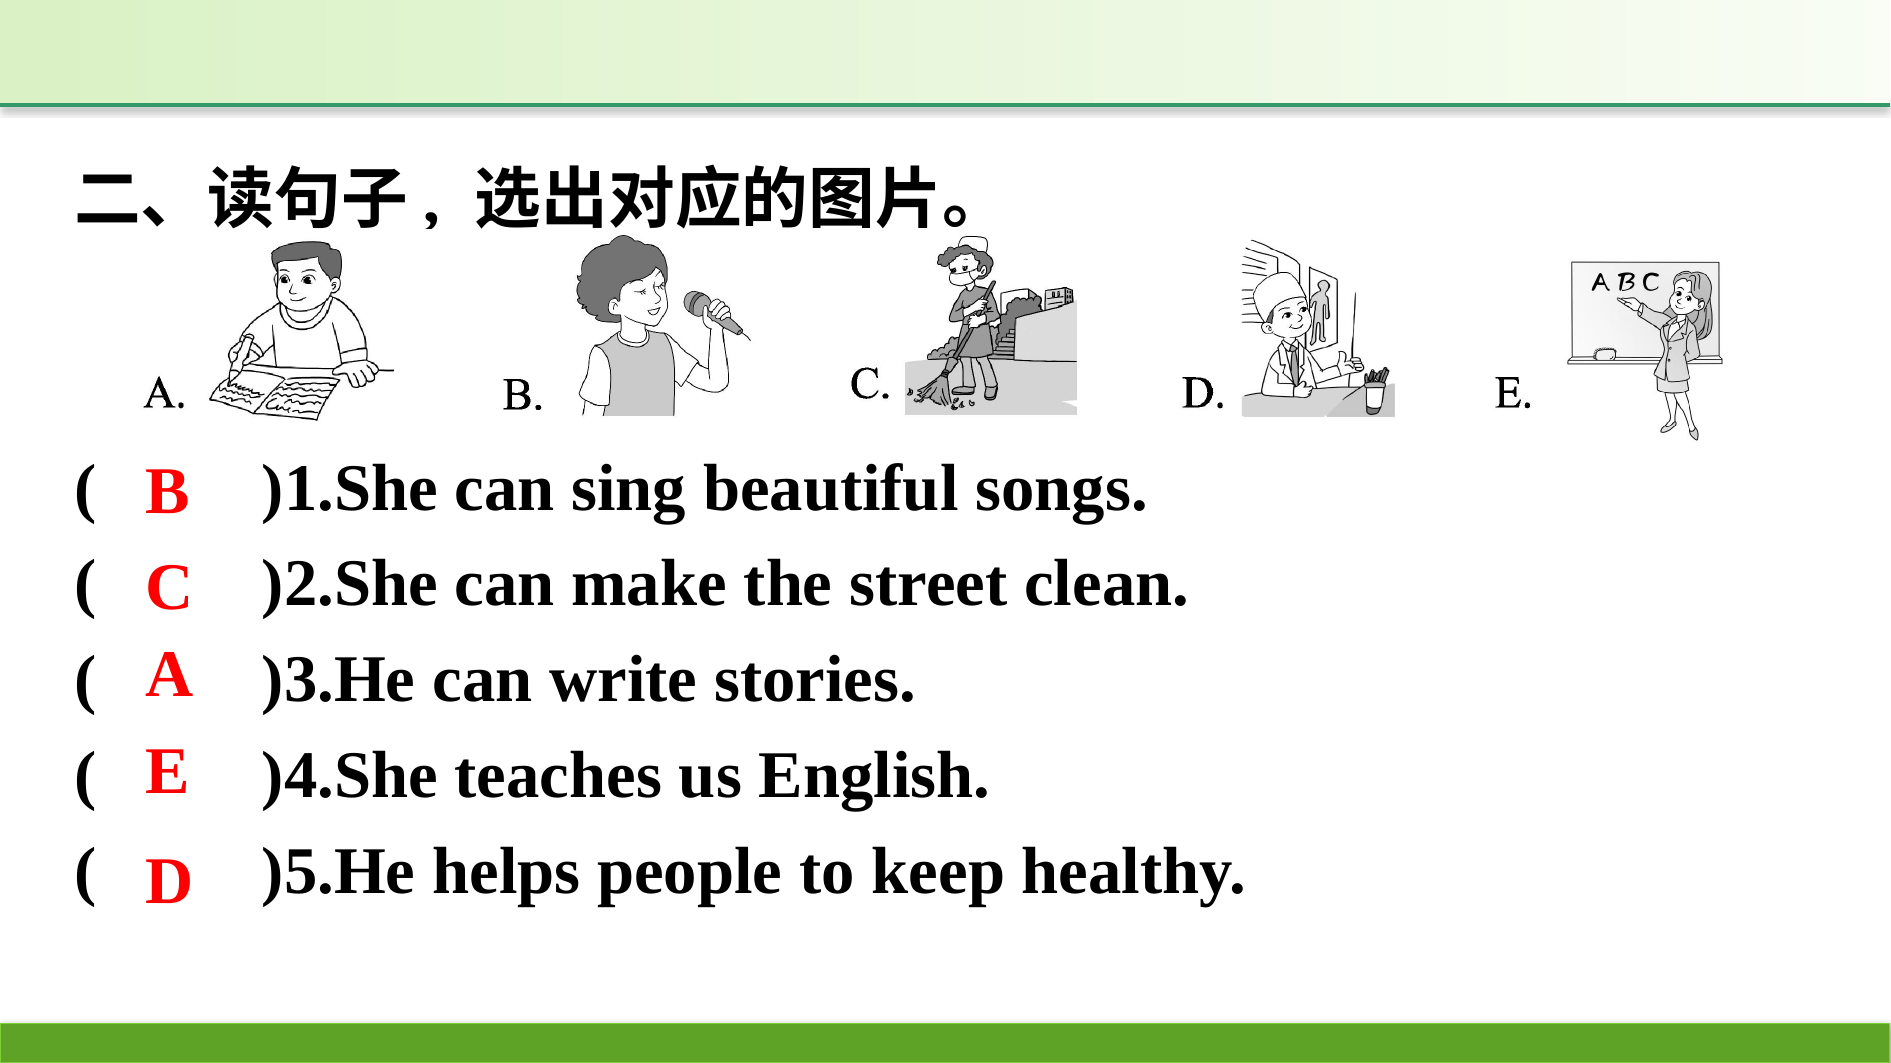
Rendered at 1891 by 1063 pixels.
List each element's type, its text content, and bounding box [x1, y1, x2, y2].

text_box B [130, 423, 205, 519]
text_box E [130, 703, 205, 813]
text_box 二、读句子, 选出对应的图片。 ( )1.She can sing beautiful songs. ( )2.She can make the street clean. ( )3.He can write stories. ( )4.She teaches us English. ( )5.He helps people to keep healthy. [59, 132, 1833, 915]
text_box C [130, 519, 209, 606]
text_box D [130, 813, 209, 925]
picture [141, 229, 1725, 443]
text_box A [130, 606, 209, 718]
